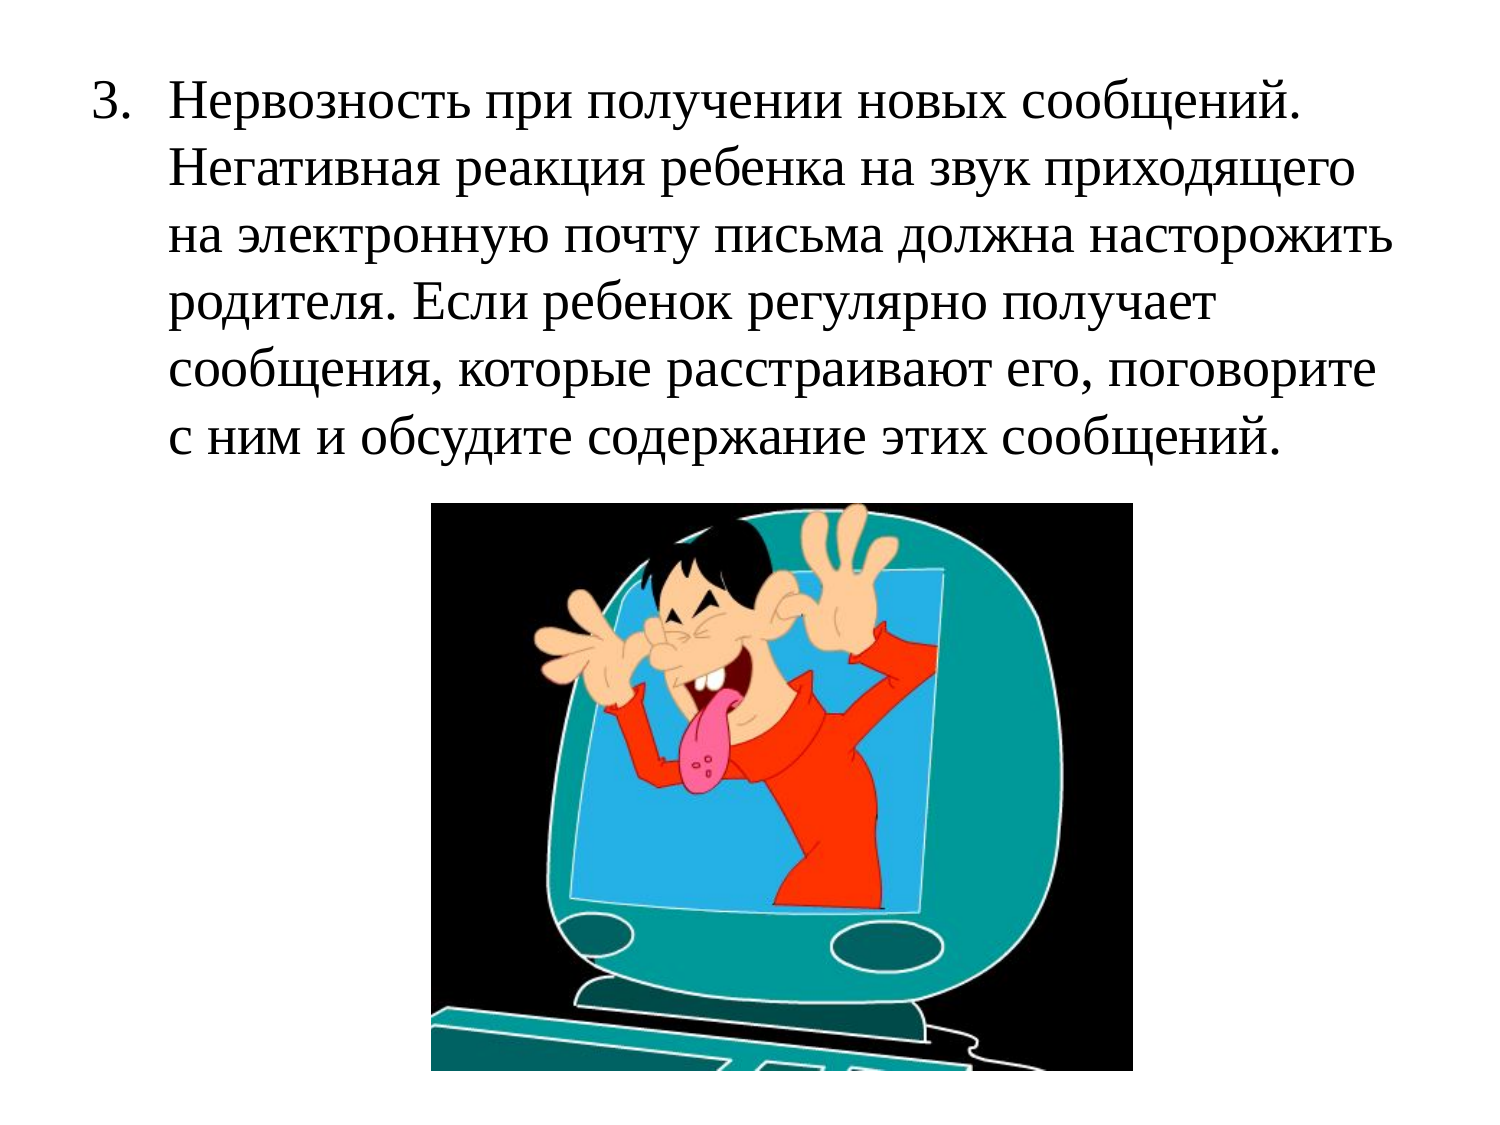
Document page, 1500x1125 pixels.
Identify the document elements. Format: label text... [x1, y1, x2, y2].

list Нервозность при получении новых сообщений. Негативная реакция ребенка на звук приходящего на электронную почту письма должна насторожить родителя. Если ребенок регулярно получает сообщения, которые расстраивают его, поговорите с ним и обсудите содержание этих сообщений. [76, 54, 1427, 539]
picture [430, 503, 1133, 1071]
